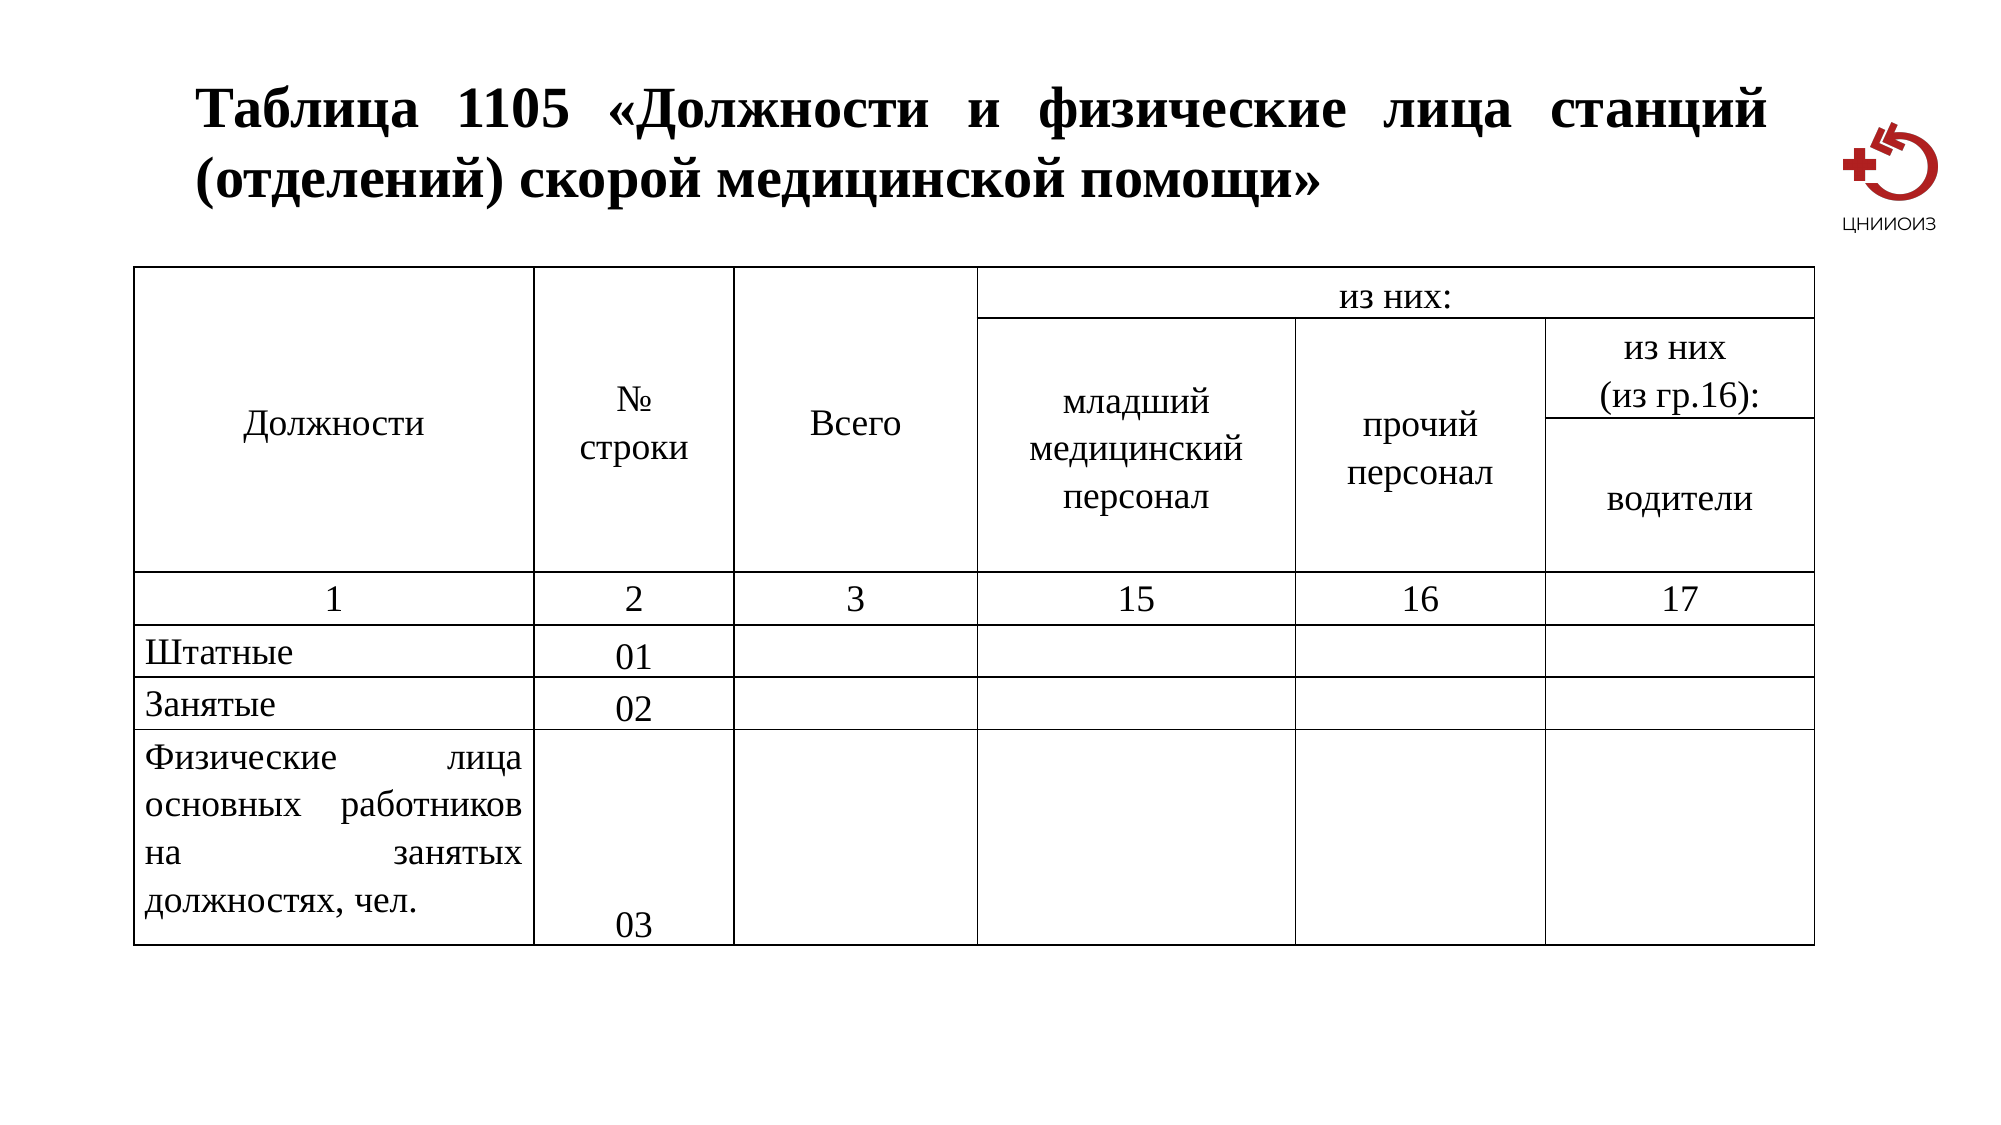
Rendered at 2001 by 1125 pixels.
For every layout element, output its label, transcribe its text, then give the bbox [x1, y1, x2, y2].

table_cell [1546, 730, 1814, 944]
table_header № строки [535, 268, 733, 571]
table_cell [735, 678, 977, 729]
table_cell младший медицинский персонал [978, 319, 1295, 571]
title Таблица 1105 «Должности и физические лица станций (отделений) скорой медицинской помощи» [180, 45, 1784, 233]
table_cell [1296, 730, 1545, 944]
table_cell 15 [978, 573, 1295, 624]
table_header Всего [735, 268, 977, 571]
table_header Должности [135, 268, 533, 571]
table_cell 2 [535, 573, 733, 624]
table_cell 03 [535, 730, 733, 944]
table_cell 3 [735, 573, 977, 624]
table_cell [978, 730, 1295, 944]
table_cell [978, 626, 1295, 676]
table_cell [735, 730, 977, 944]
table_cell 1 [135, 573, 533, 624]
table_cell [1296, 678, 1545, 729]
table_cell Занятые [135, 678, 533, 729]
table_cell 16 [1296, 573, 1545, 624]
table_cell Физические лица основных работников на занятых должностях, чел. [135, 730, 533, 944]
picture [1843, 122, 1938, 233]
table_cell 01 [535, 626, 733, 676]
table_cell [978, 678, 1295, 729]
table_cell водители [1546, 419, 1814, 571]
table_cell 02 [535, 678, 733, 729]
table_cell прочий персонал [1296, 319, 1545, 571]
table_cell из них (из гр.16): [1546, 319, 1814, 417]
table_header из них: [978, 268, 1814, 317]
table_cell Штатные [135, 626, 533, 676]
table_cell [1296, 626, 1545, 676]
table_cell [735, 626, 977, 676]
table_cell [1546, 678, 1814, 729]
table_cell [1546, 626, 1814, 676]
table_cell 17 [1546, 573, 1814, 624]
